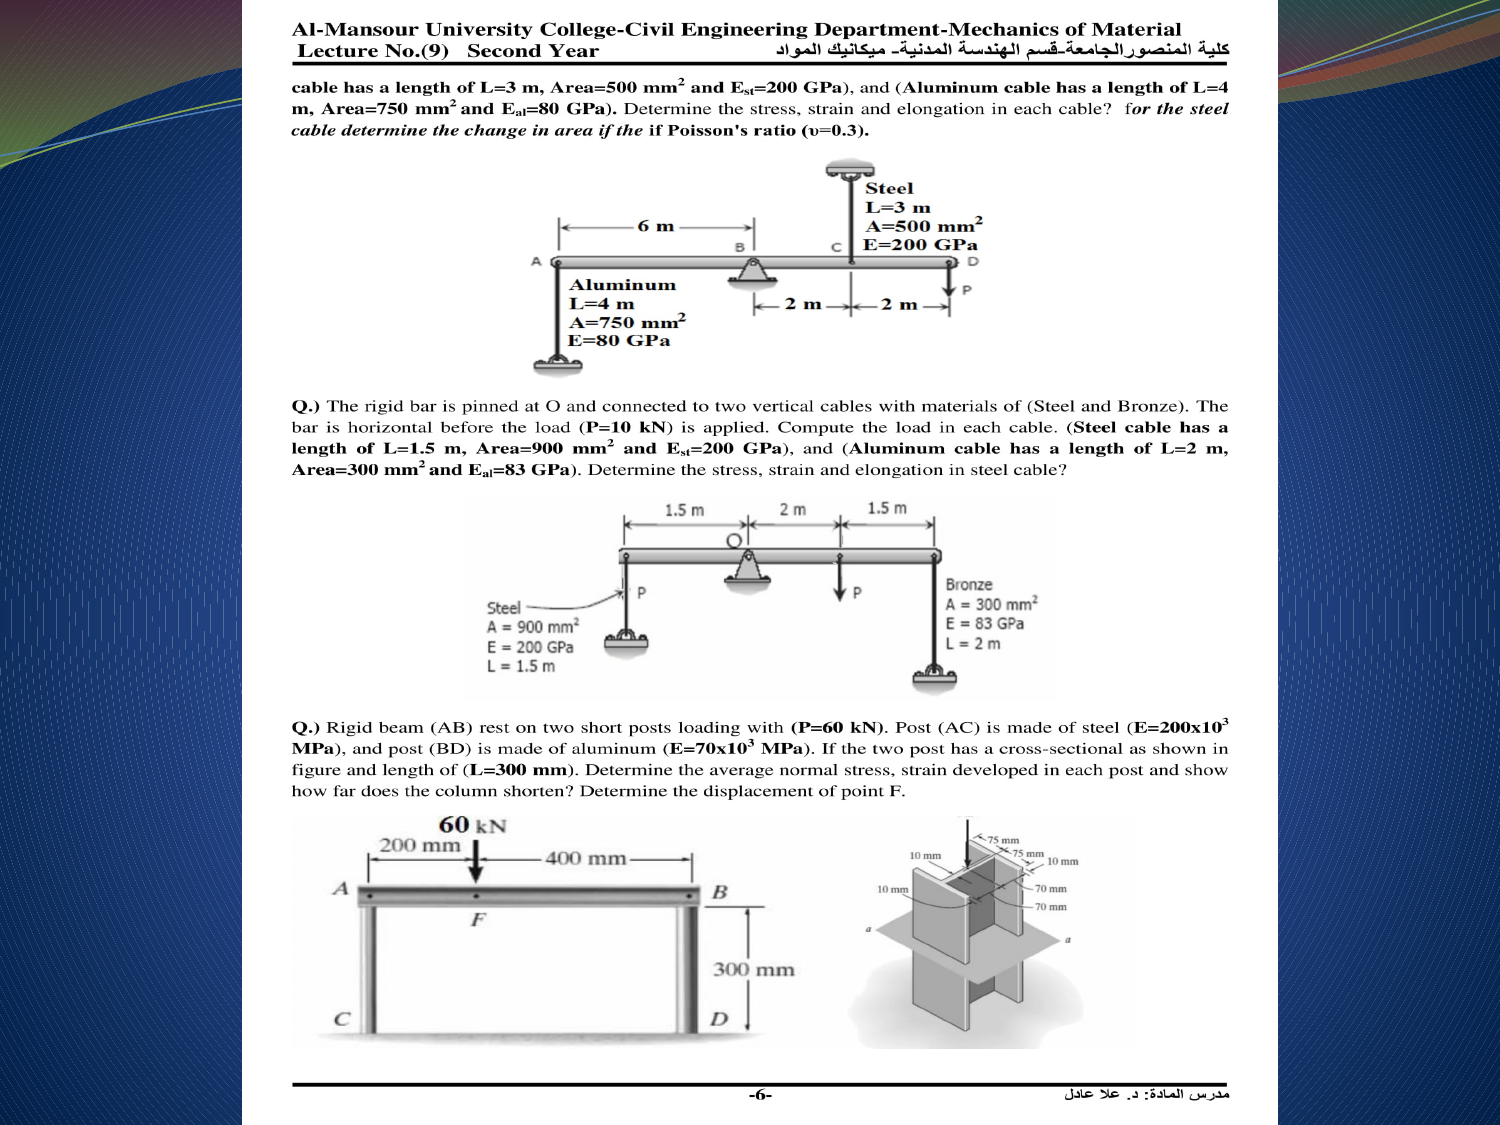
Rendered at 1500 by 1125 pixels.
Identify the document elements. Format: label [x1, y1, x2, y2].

picture [241, 0, 1278, 1125]
